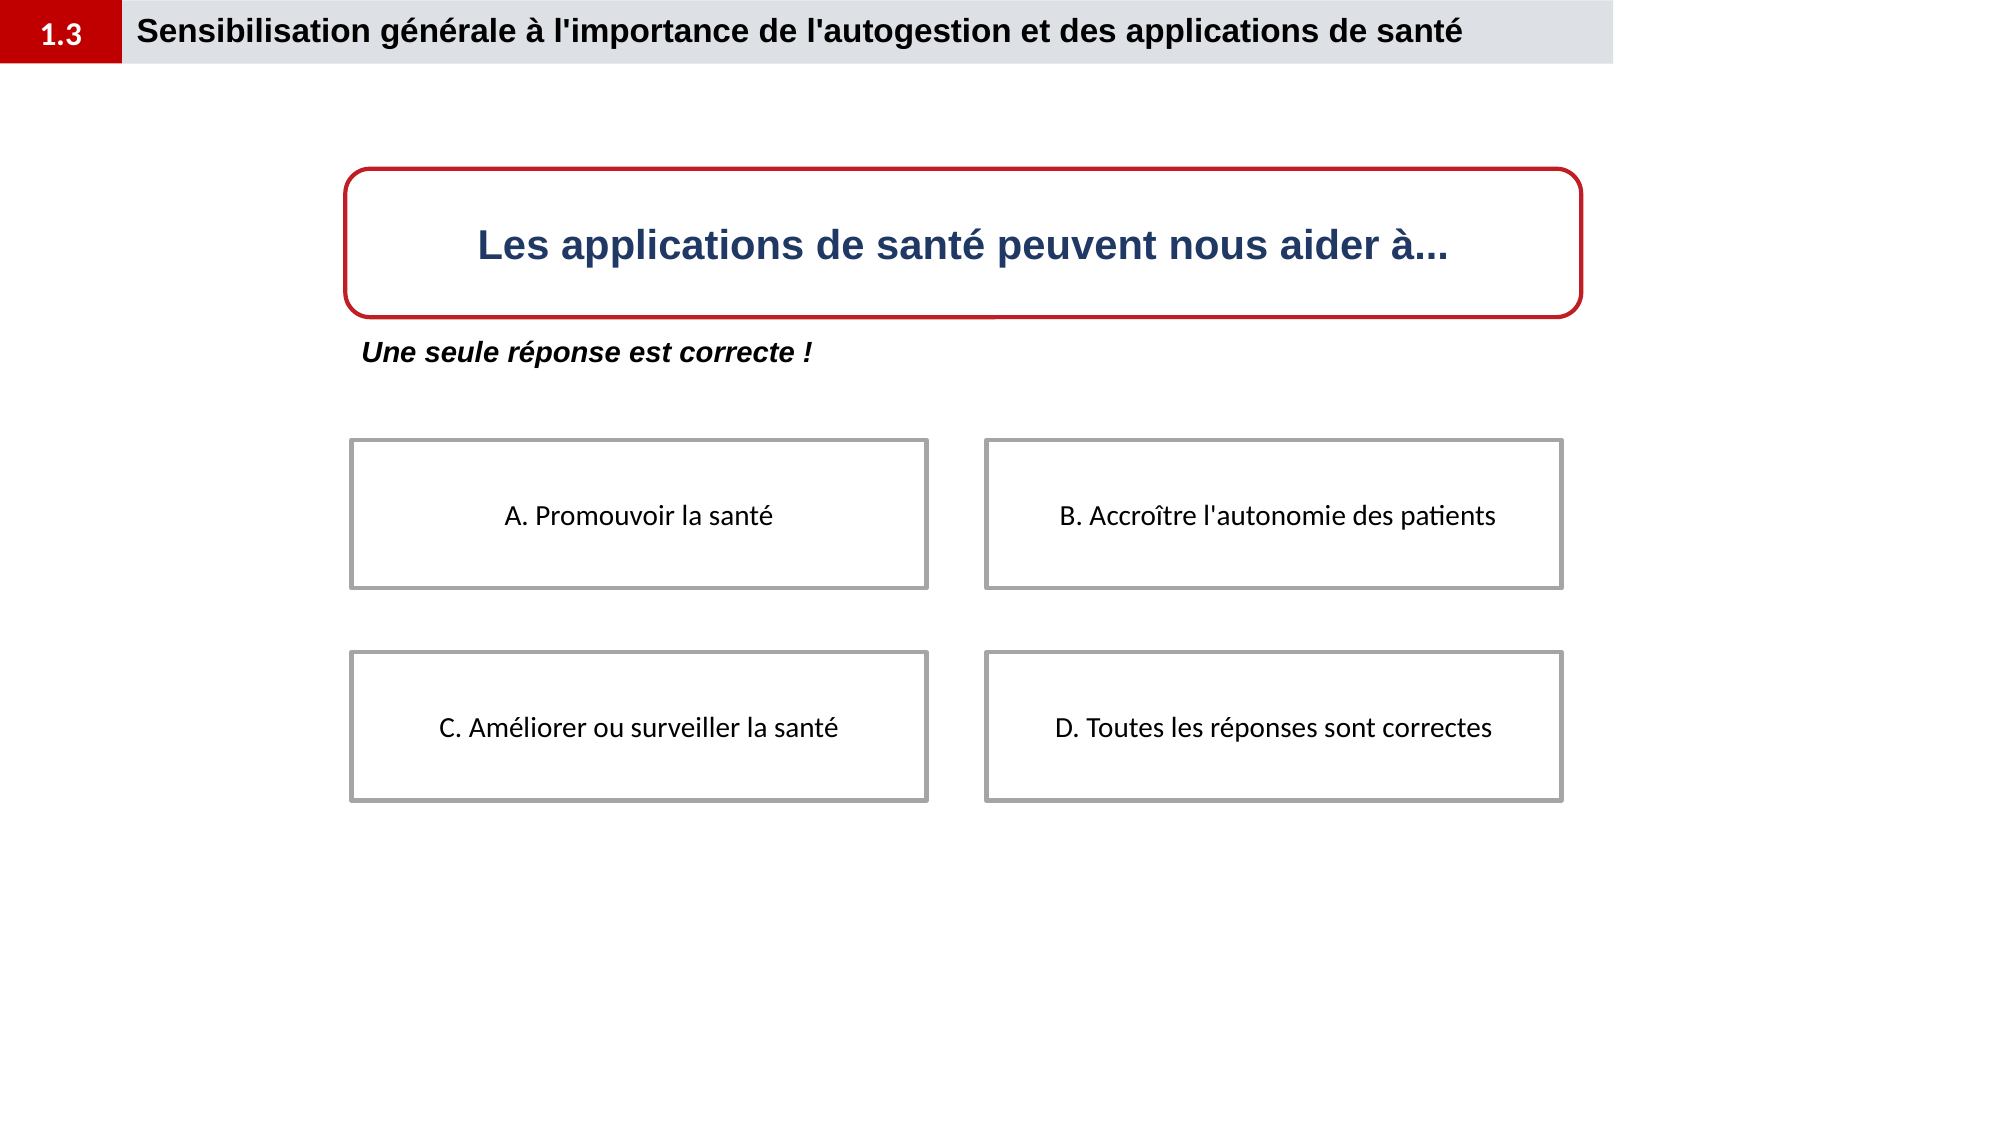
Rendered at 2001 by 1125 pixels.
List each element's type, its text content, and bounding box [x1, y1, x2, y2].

text_box B. Accroître l'autonomie des patients [984, 438, 1564, 590]
text_box A. Promouvoir la santé [349, 438, 929, 590]
text_box Les applications de santé peuvent nous aider à... [345, 168, 1582, 318]
text_box C. Améliorer ou surveiller la santé [349, 650, 929, 803]
text_box Sensibilisation générale à l'importance de l'autogestion et des applications de santé [122, 0, 1614, 64]
text_box D. Toutes les réponses sont correctes [984, 650, 1564, 803]
text_box Une seule réponse est correcte ! [346, 325, 862, 376]
text_box 1.3 [0, 0, 122, 64]
